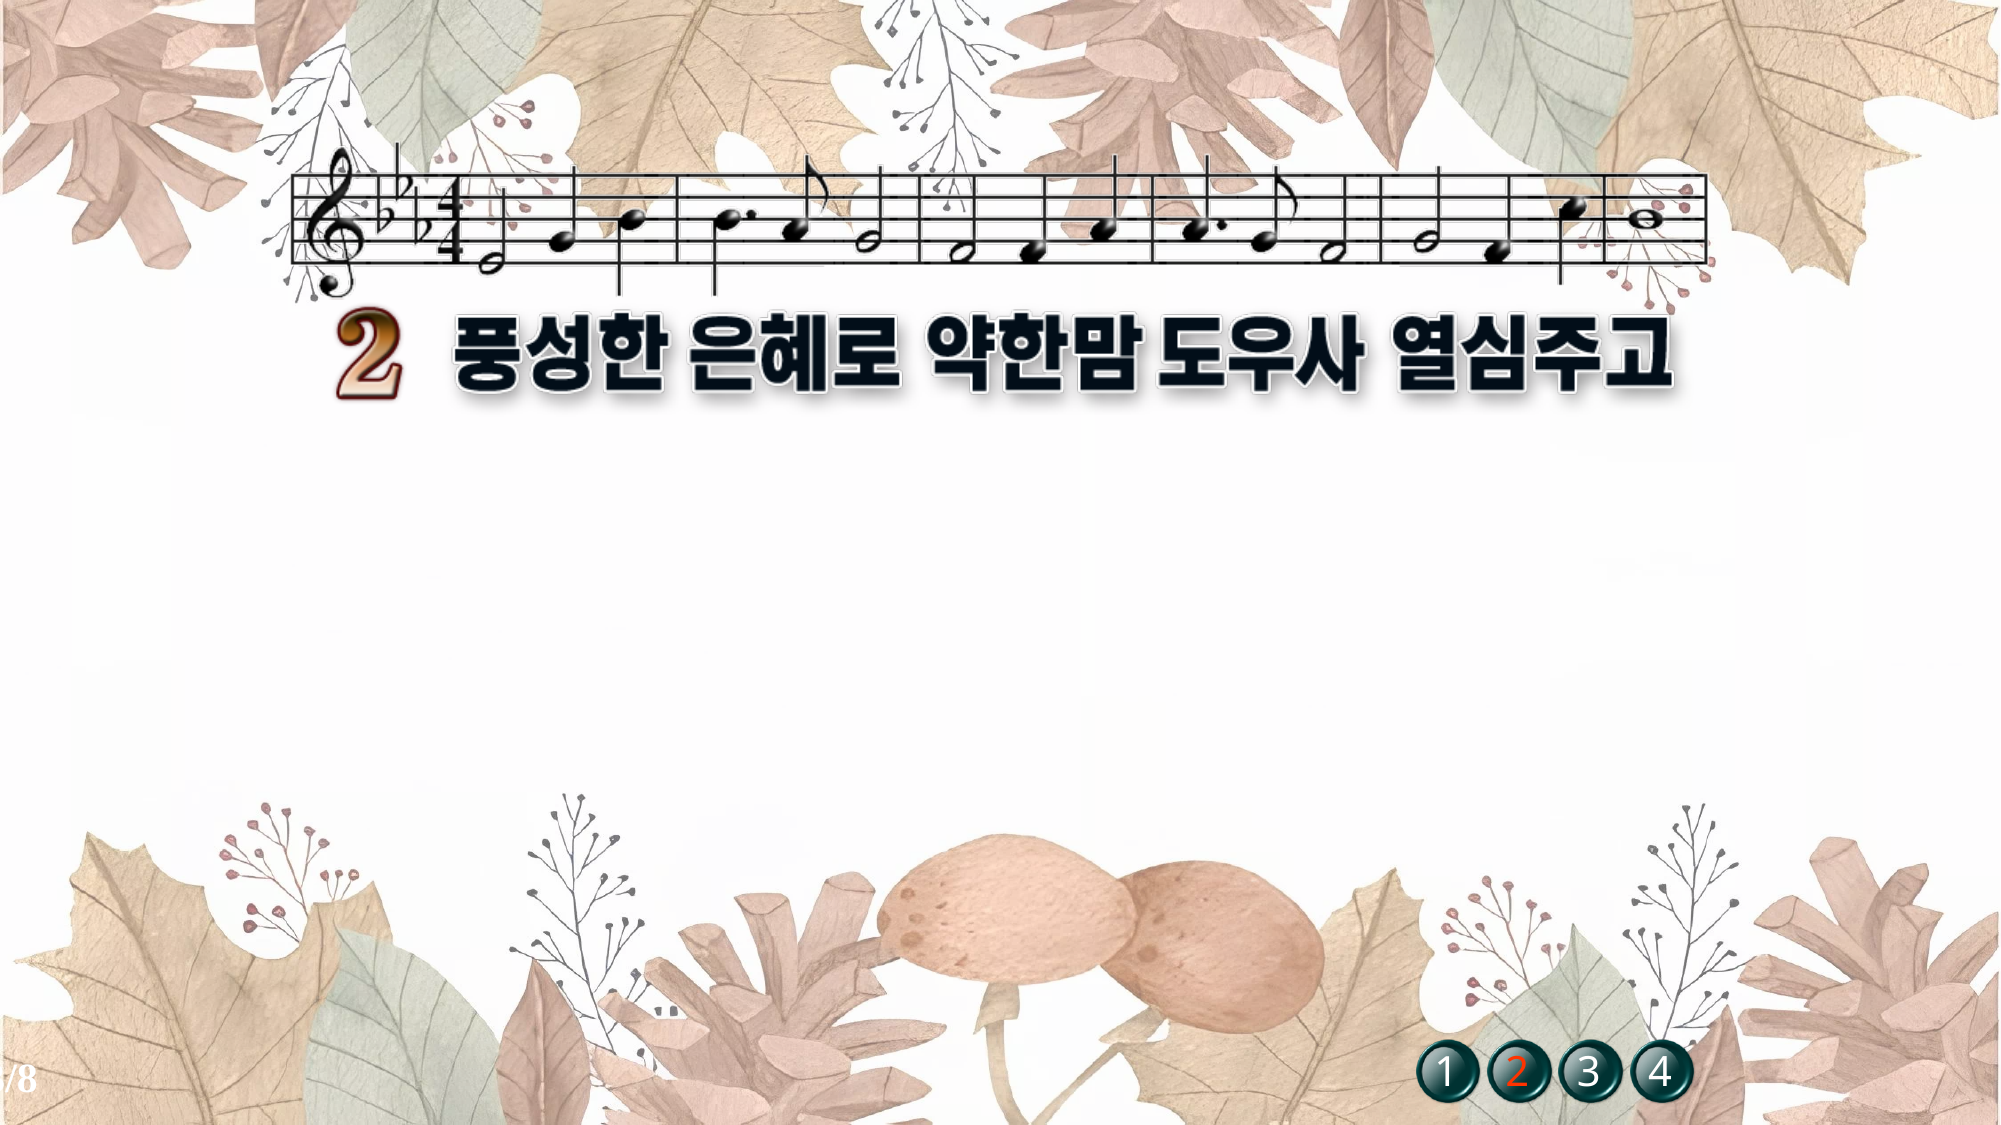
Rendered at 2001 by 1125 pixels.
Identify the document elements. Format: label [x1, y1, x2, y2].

text_box [1627, 1035, 1697, 1106]
text_box [1555, 1035, 1626, 1106]
text_box [1413, 1035, 1484, 1106]
picture [0, 0, 2001, 1125]
text_box [1484, 1035, 1555, 1106]
